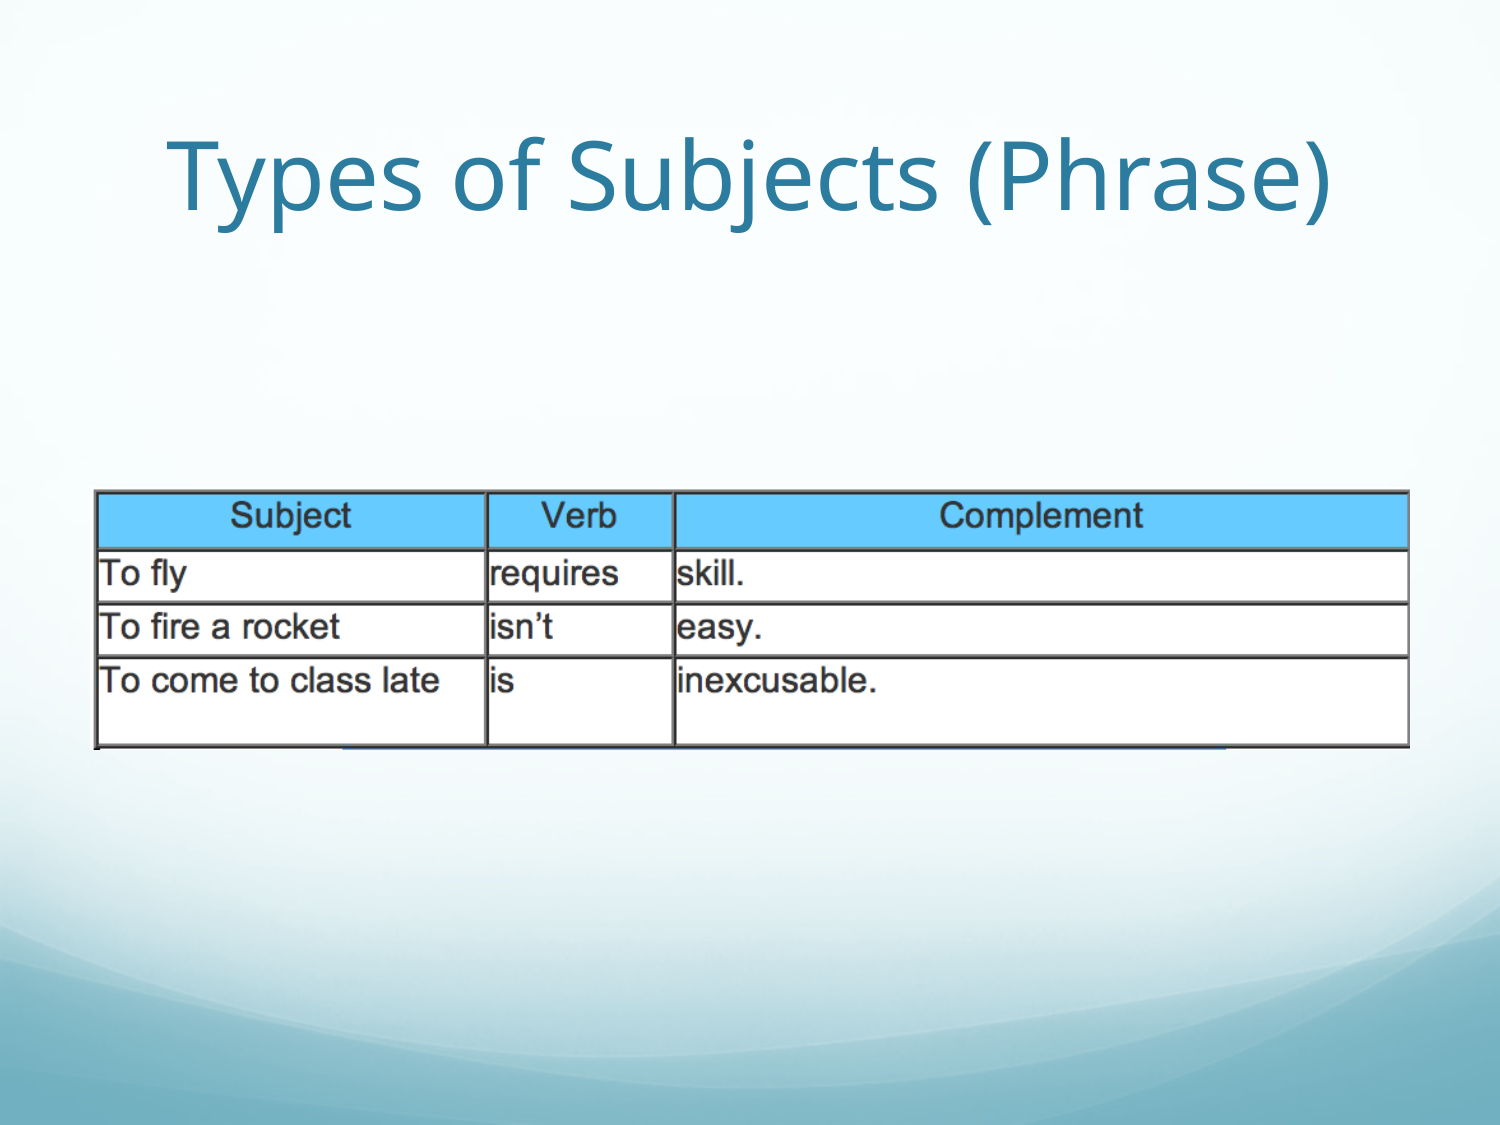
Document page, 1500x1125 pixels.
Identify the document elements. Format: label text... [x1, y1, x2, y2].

title Types of Subjects (Phrase) [90, 17, 1410, 237]
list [89, 261, 1410, 976]
